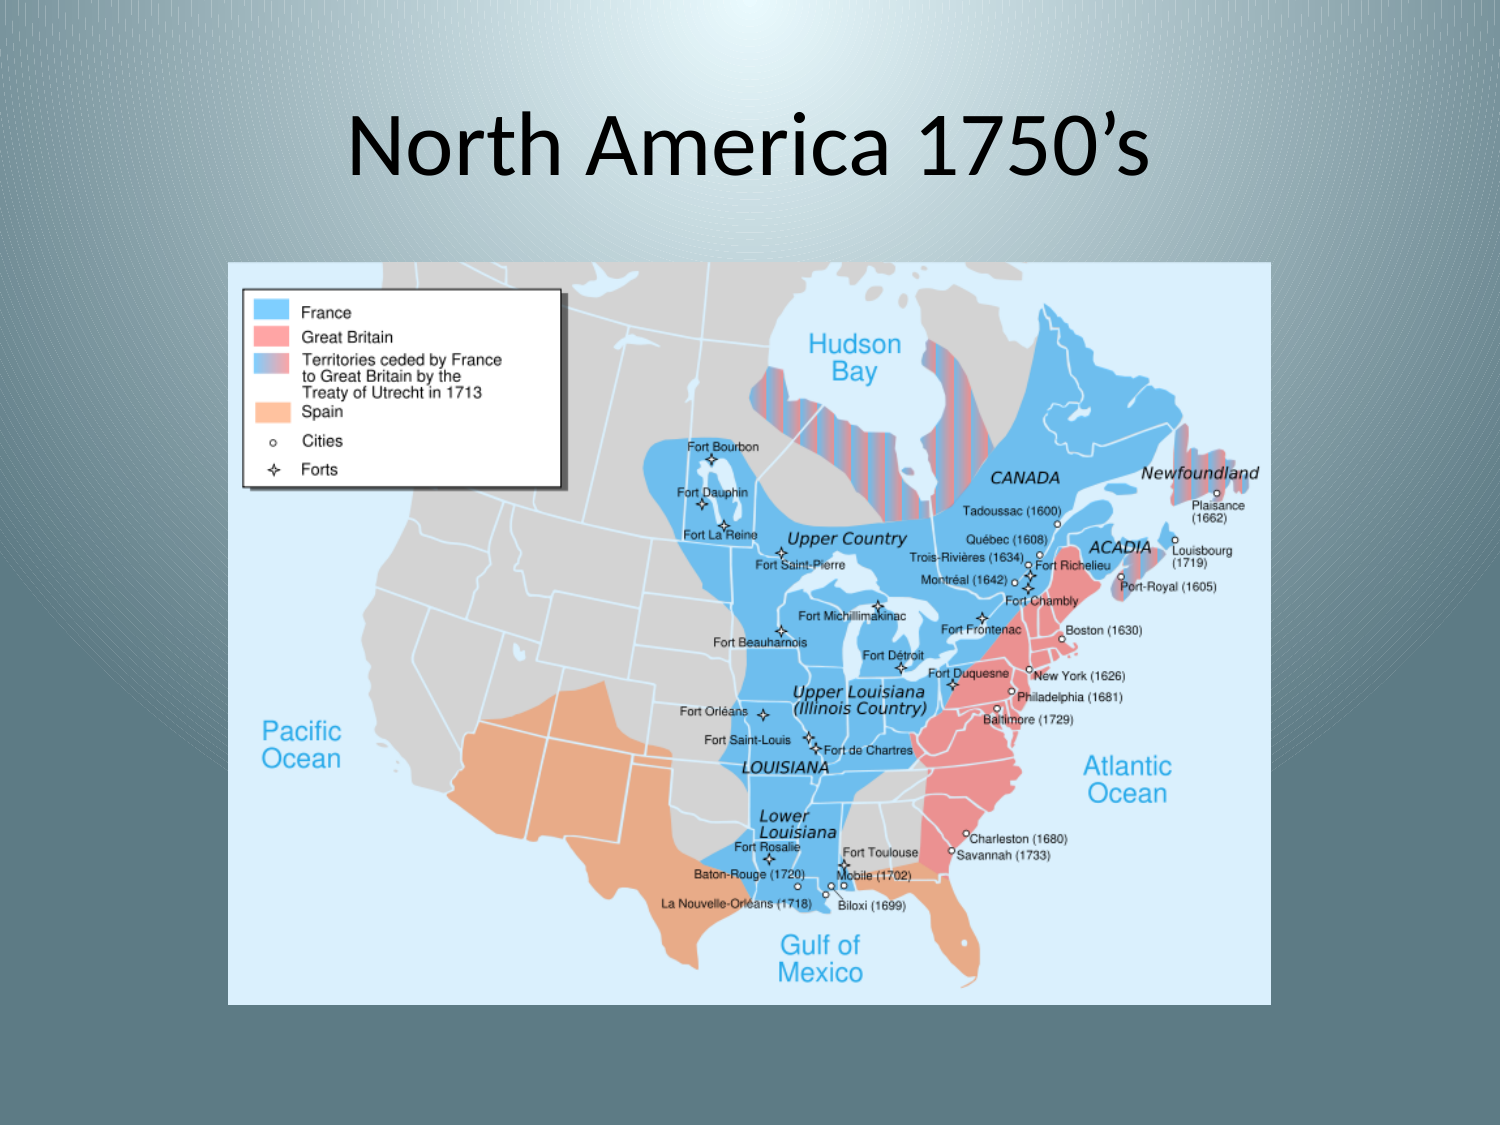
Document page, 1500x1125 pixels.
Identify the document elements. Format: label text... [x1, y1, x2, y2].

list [74, 262, 1426, 1006]
title North America 1750’s [75, 45, 1425, 233]
